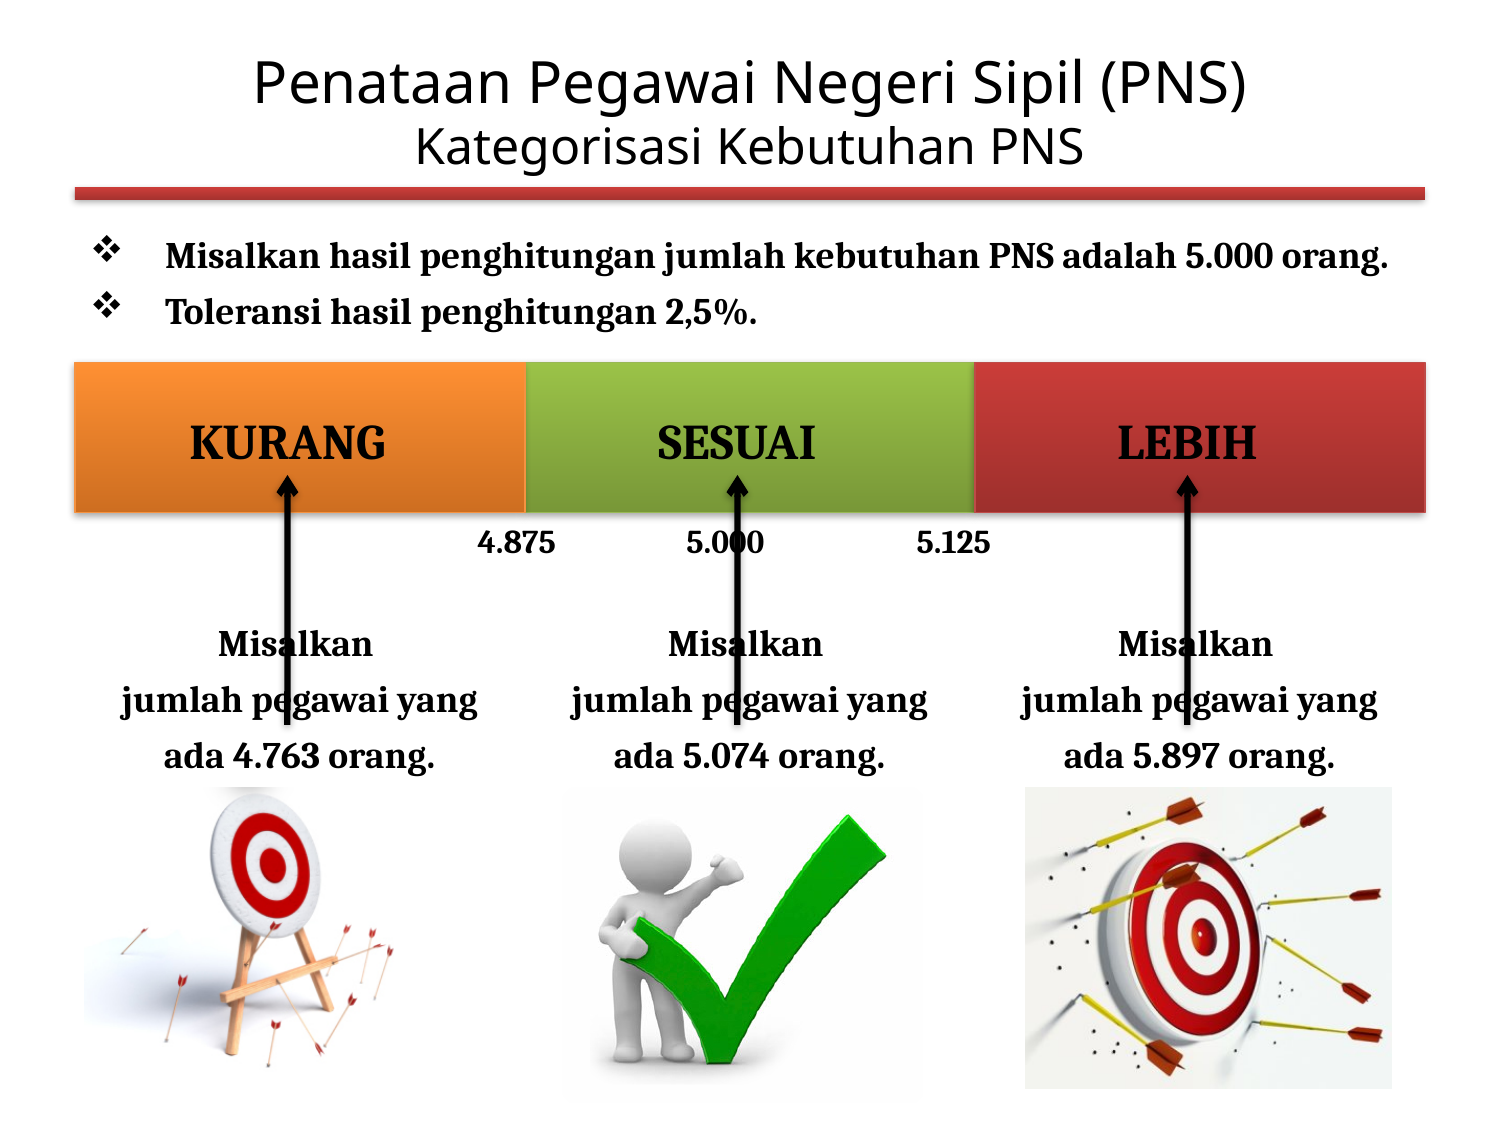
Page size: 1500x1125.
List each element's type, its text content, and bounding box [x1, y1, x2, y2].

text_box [74, 362, 1426, 588]
title Penataan Pegawai Negeri Sipil (PNS) Kategorisasi Kebutuhan PNS [75, 45, 1425, 175]
list Misalkan hasil penghitungan jumlah kebutuhan PNS adalah 5.000 orang. Toleransi hasil penghitungan 2,5%. [75, 212, 1425, 350]
picture [562, 787, 923, 1103]
picture [83, 787, 451, 1076]
text_box Misalkan jumlah pegawai yang ada 5.074 orang. [524, 600, 974, 788]
picture [1024, 787, 1393, 1089]
text_box Misalkan jumlah pegawai yang ada 4.763 orang. [74, 600, 524, 788]
text_box [74, 187, 1425, 200]
text_box Misalkan jumlah pegawai yang ada 5.897 orang. [974, 600, 1425, 788]
